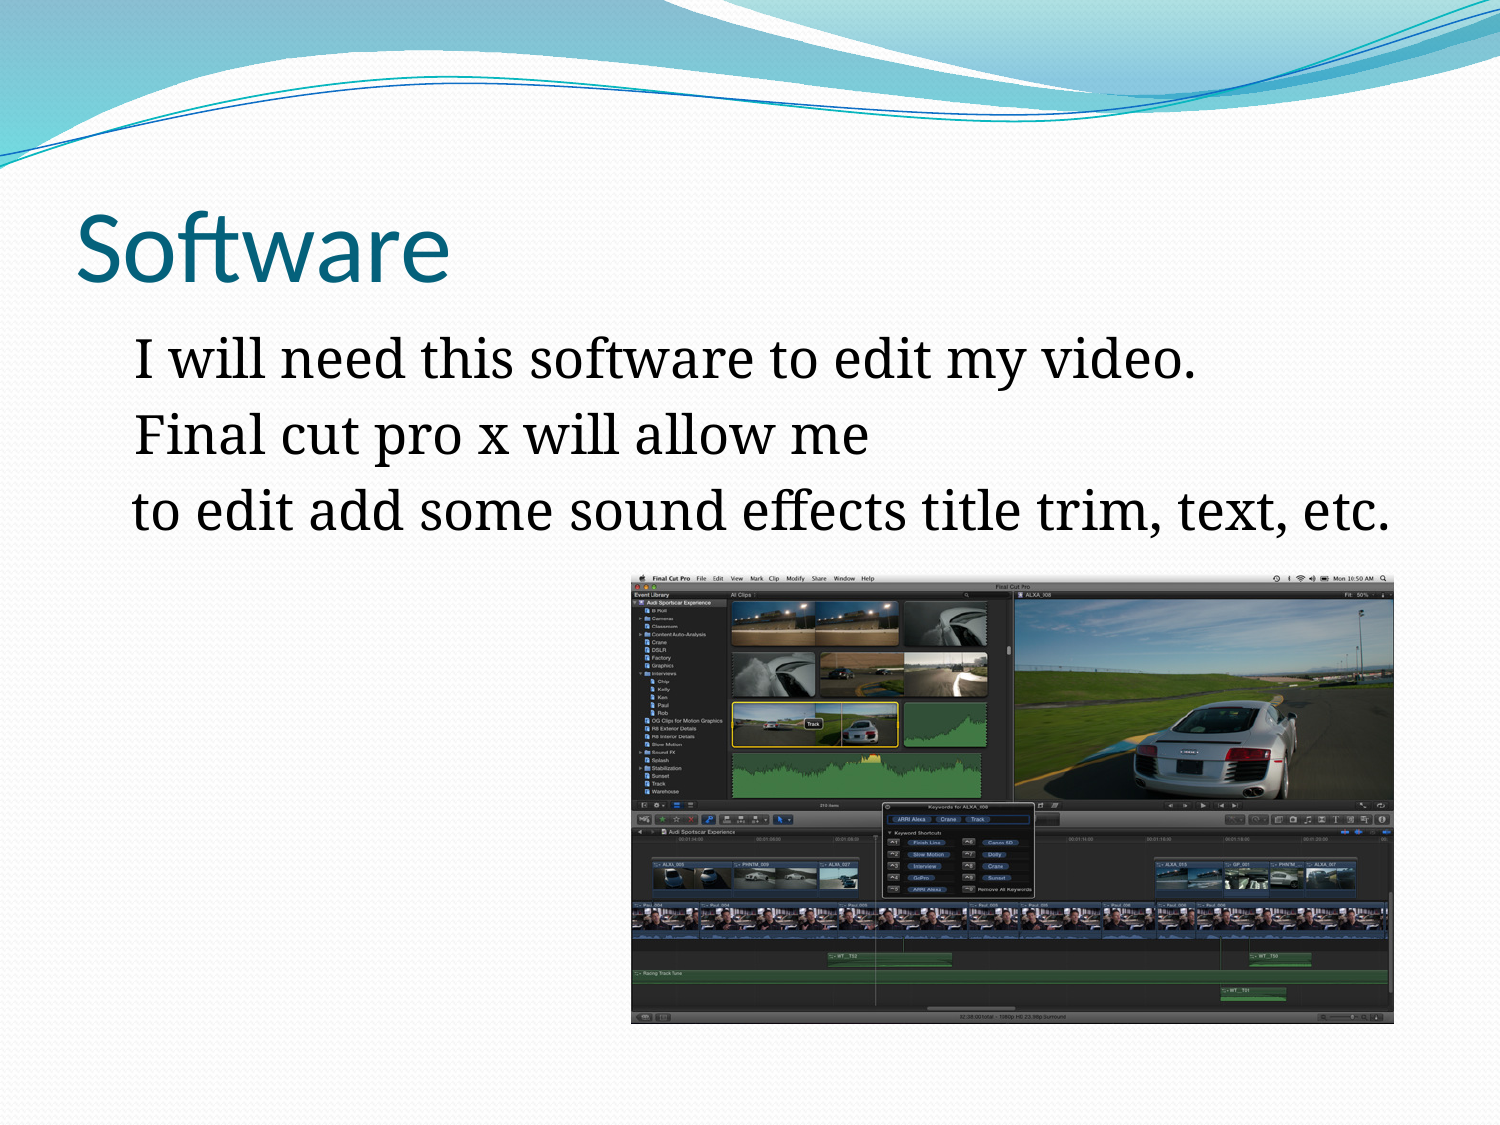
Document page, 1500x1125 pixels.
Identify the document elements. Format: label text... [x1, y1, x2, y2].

list I will need this software to edit my video. Final cut pro x will allow me to edit add some sound effects title trim, text, etc. [75, 317, 1425, 1038]
title Software [75, 115, 1425, 303]
picture [631, 574, 1394, 1024]
